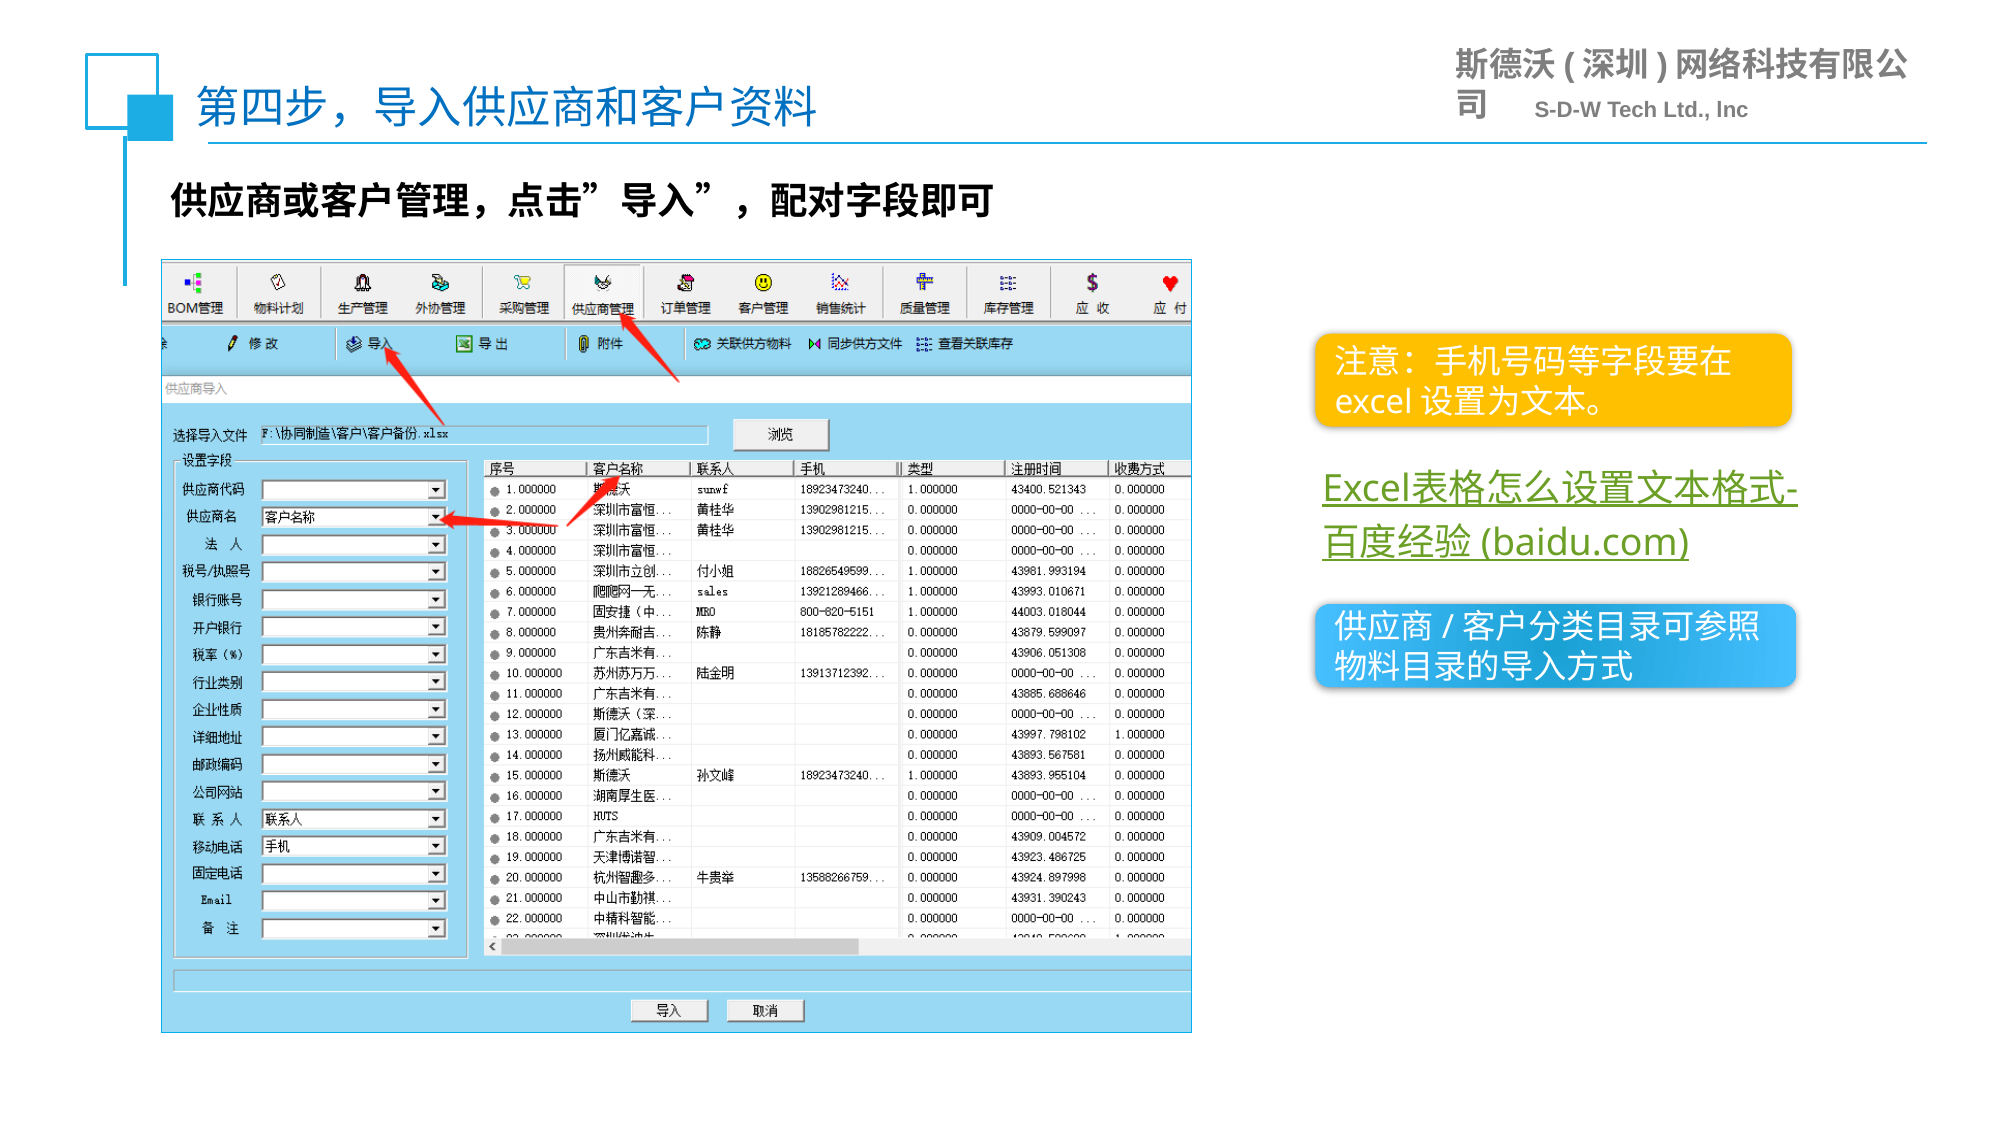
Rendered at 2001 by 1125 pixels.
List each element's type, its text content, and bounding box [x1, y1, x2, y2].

picture [163, 261, 1190, 1031]
text_box Excel表格怎么设置文本格式-百度经验 (baidu.com) [1307, 456, 1821, 580]
text_box 供应商或客户管理，点击”导入”，配对字段即可 [155, 169, 1186, 230]
text_box 供应商/客户分类目录可参照物料目录的导入方式 [1314, 603, 1798, 688]
text_box 注意：手机号码等字段要在excel设置为文本。 [1314, 332, 1793, 428]
text_box 第四步，导入供应商和客户资料 [180, 71, 1212, 140]
